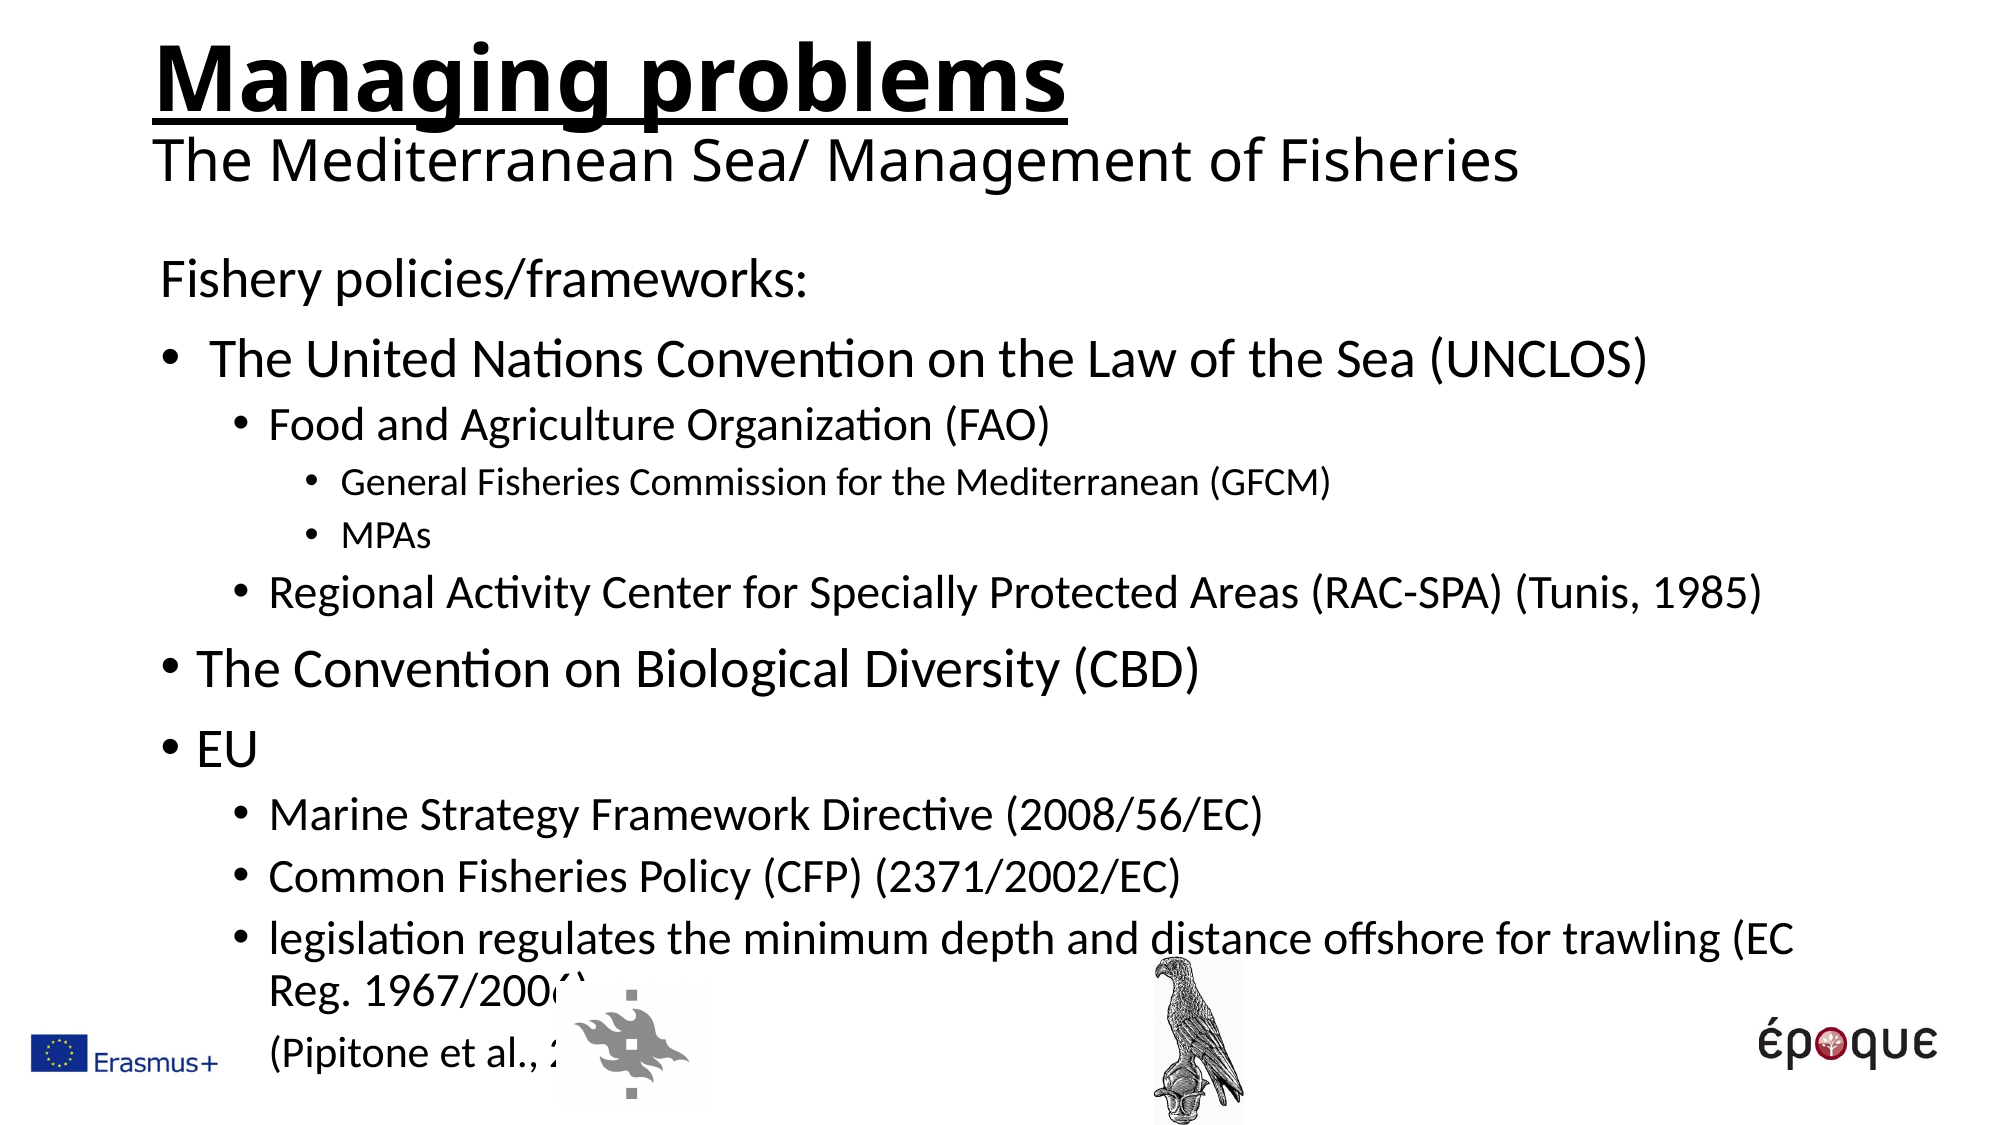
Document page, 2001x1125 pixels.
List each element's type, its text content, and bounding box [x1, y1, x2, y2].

picture [1154, 956, 1244, 1125]
picture [1759, 1017, 1937, 1070]
list Fishery policies/frameworks: The United Nations Convention on the Law of the Sea (UNCLOS) Food and Agriculture Organization (FAO) General Fisheries Commission for the Mediterranean (GFCM) MPAs Regional Activity Center for Specially Protected Areas (RAC-SPA) (Tunis, 1985) The Convention on Biological Diversity (CBD) EU Marine Strategy Framework Directive (2008/56/EC) Common Fisheries Policy (CFP) (2371/2002/EC) legislation regulates the minimum depth and distance offshore for trawling (EC Reg. 1967/2006) (Pipitone et al., 2014) [145, 241, 1879, 1098]
picture [556, 981, 712, 1107]
title Managing problems The Mediterranean Sea/ Management of Fisheries [137, 0, 1863, 227]
picture [29, 1023, 219, 1083]
